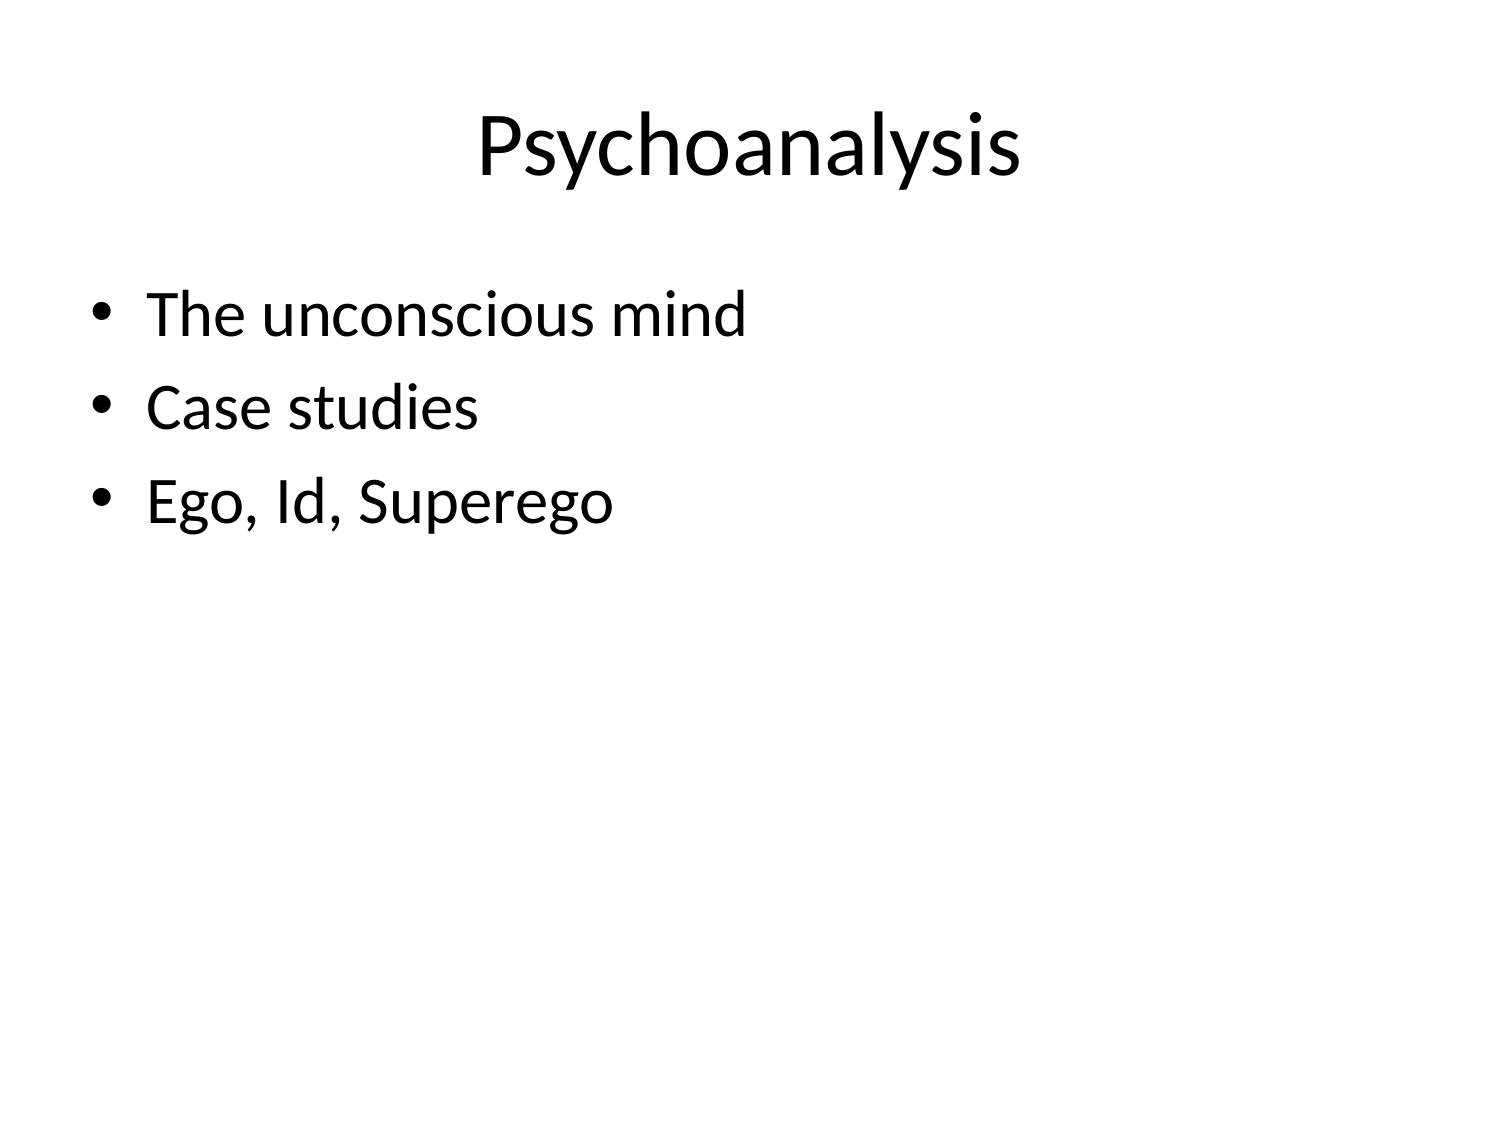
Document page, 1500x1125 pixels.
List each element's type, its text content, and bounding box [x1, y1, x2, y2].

list The unconscious mind Case studies Ego, Id, Superego [75, 262, 1425, 1005]
title Psychoanalysis [75, 45, 1425, 233]
